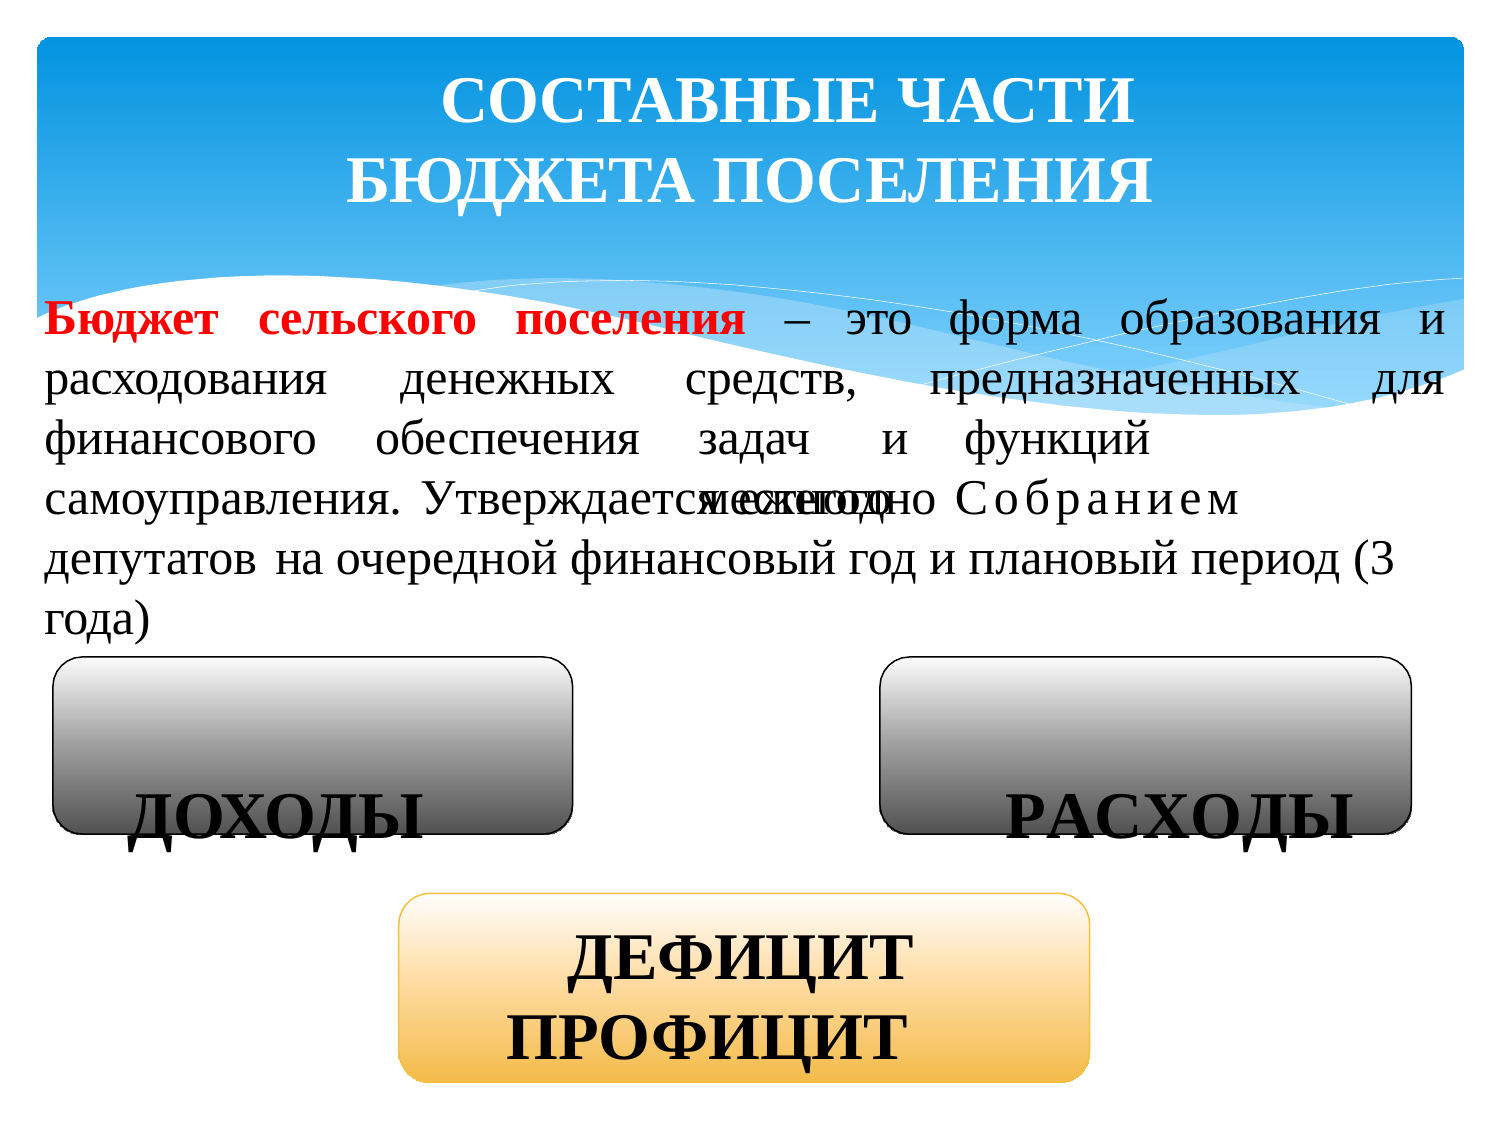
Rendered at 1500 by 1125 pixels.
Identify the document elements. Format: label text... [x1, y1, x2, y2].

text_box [51, 656, 574, 836]
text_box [878, 656, 1413, 836]
text_box самоуправления. Утверждается ежегодно Собранием депутатов на очередной финансовый год и плановый период (3 года) ДОХОДЫ РАСХОДЫ ДЕФИЦИТ ПРОФИЦИТ [42, 502, 1446, 1073]
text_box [397, 892, 1091, 1084]
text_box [34, 37, 1466, 494]
